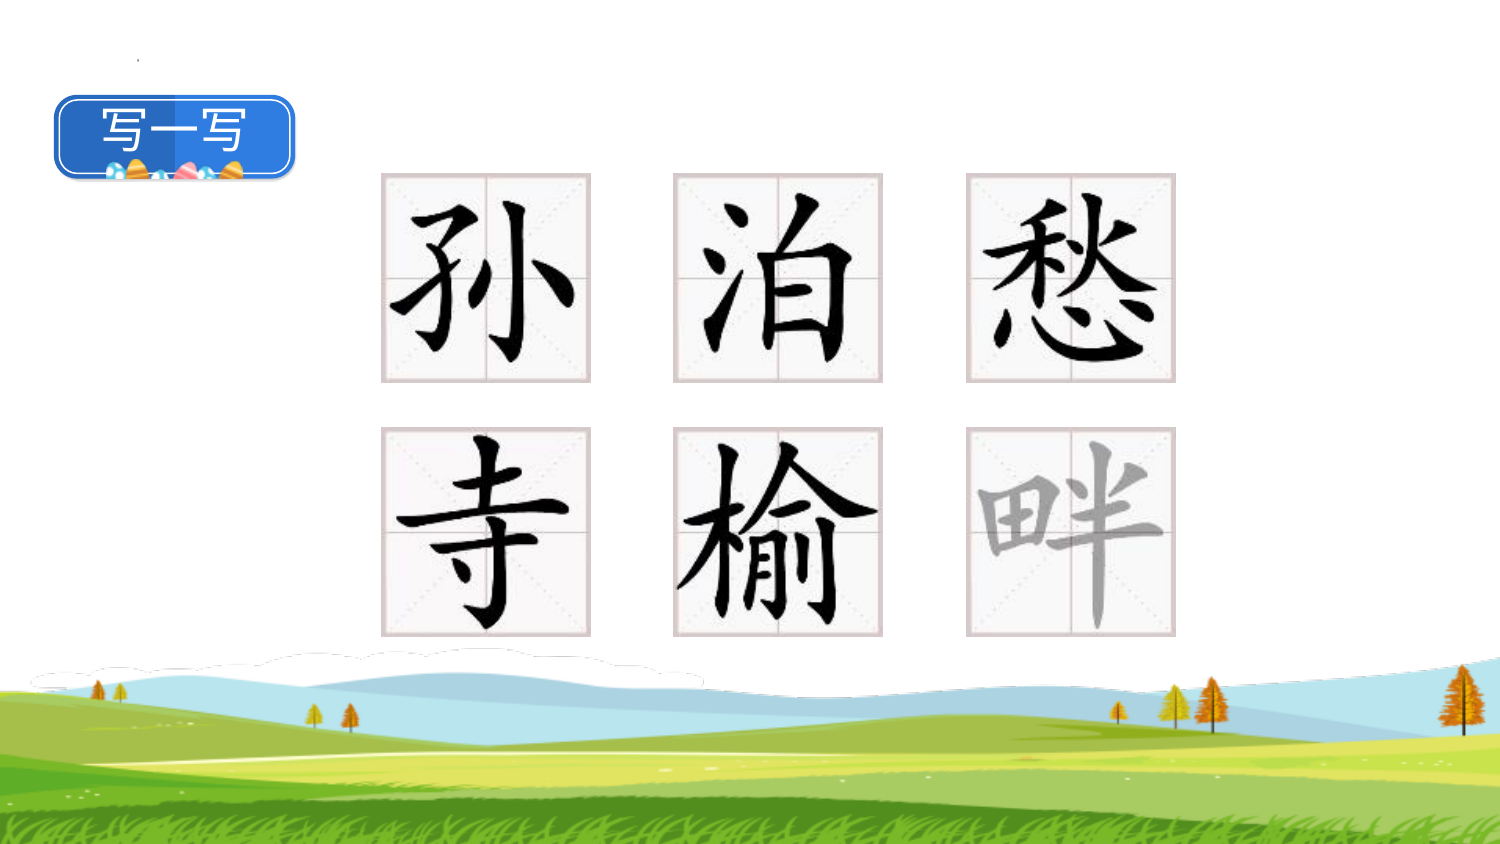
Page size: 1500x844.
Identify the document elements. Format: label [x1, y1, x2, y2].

picture [0, 427, 1500, 844]
picture [966, 173, 1176, 383]
picture [673, 173, 883, 383]
picture [381, 173, 591, 383]
text_box [53, 90, 296, 179]
